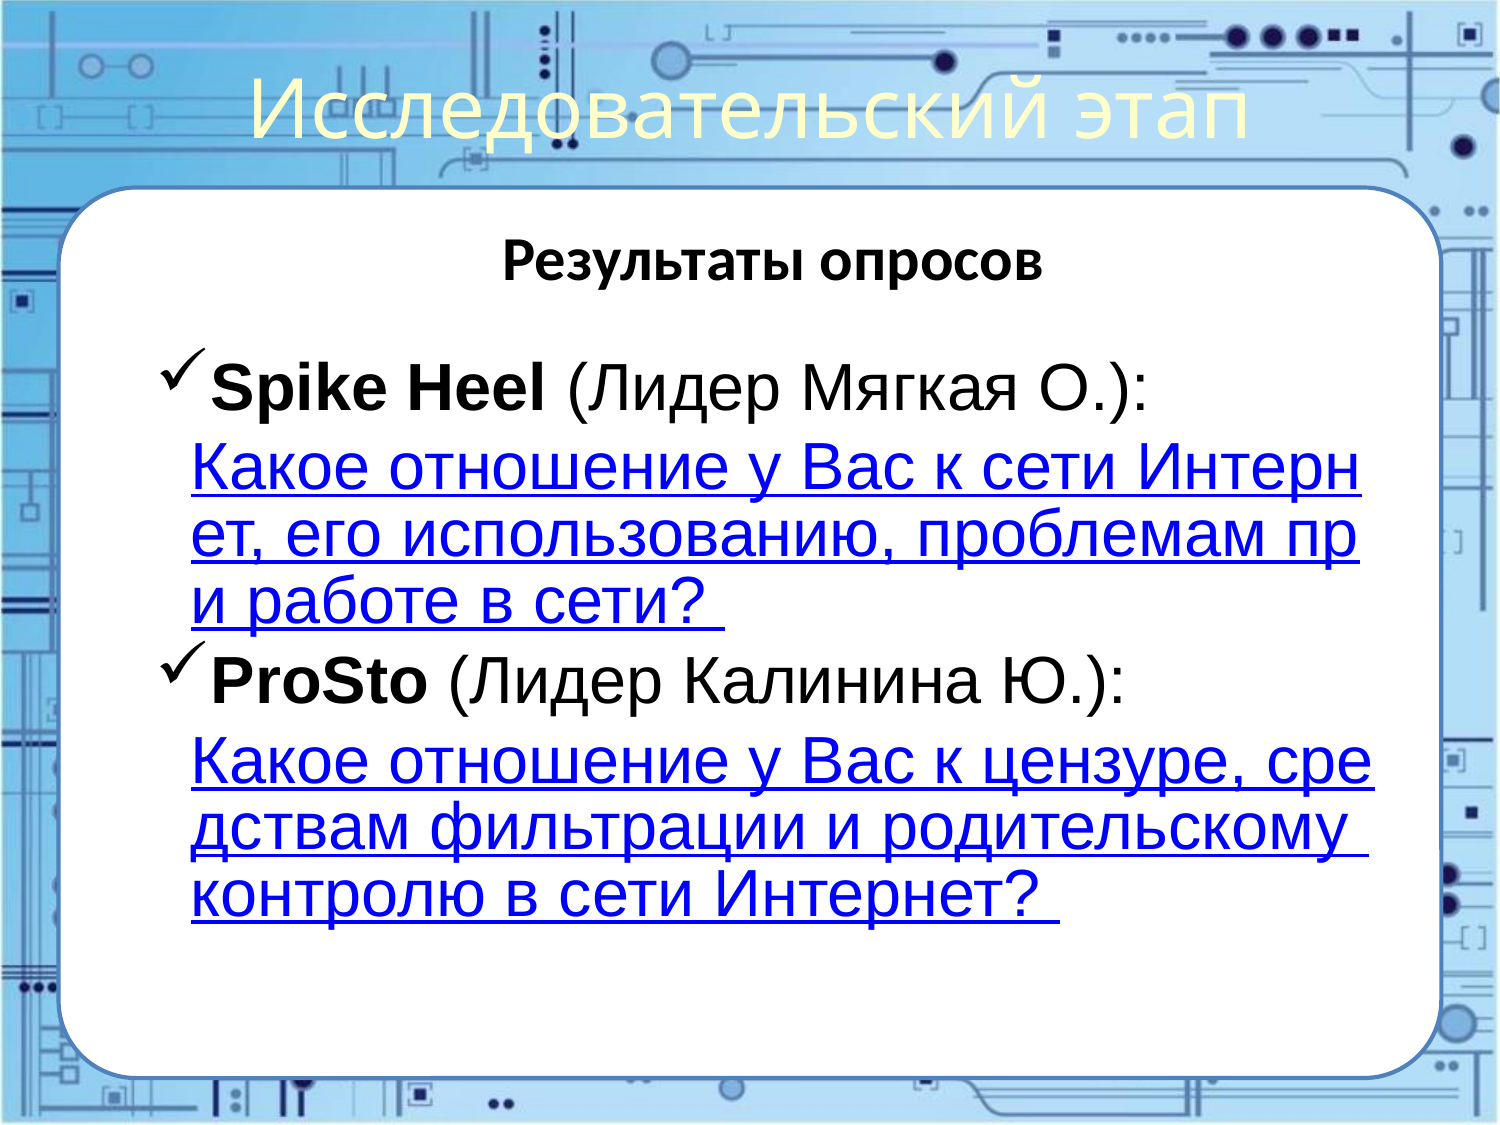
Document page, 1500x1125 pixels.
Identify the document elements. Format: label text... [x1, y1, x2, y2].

picture [0, 0, 1500, 1125]
text_box [56, 185, 1444, 1081]
title Исследовательский этап [74, 11, 1426, 200]
text_box Результаты опросов Spike Heel (Лидер Мягкая О.): Какое отношение у Вас к сети Интернет, его использованию, проблемам при работе в сети? ProSto (Лидер Калинина Ю.): Какое отношение у Вас к цензуре, средствам фильтрации и родительскому контролю в сети Интернет? [140, 210, 1407, 671]
